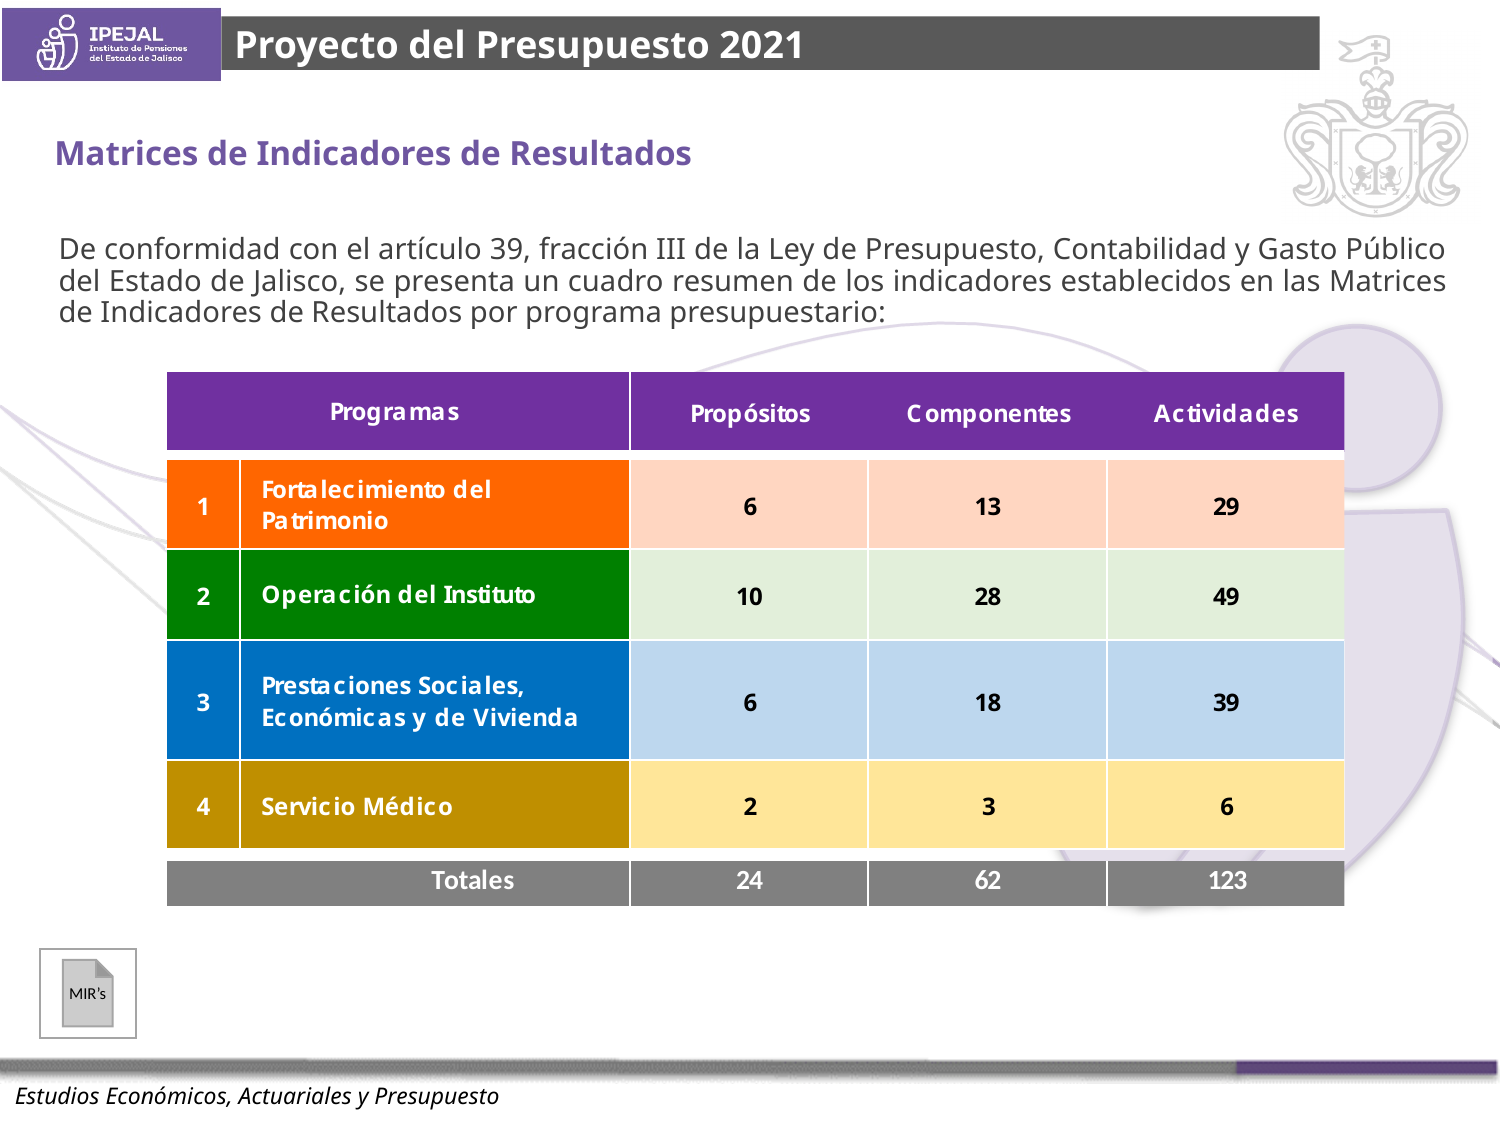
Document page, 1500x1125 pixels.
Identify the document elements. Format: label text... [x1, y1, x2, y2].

picture [2, 1, 221, 87]
picture [0, 1053, 1500, 1084]
list De conformidad con el artículo 39, fracción III de la Ley de Presupuesto, Contabilidad y Gasto Público del Estado de Jalisco, se presenta un cuadro resumen de los indicadores establecidos en las Matrices de Indicadores de Resultados por programa presupuestario: [43, 227, 1463, 1038]
picture [1493, 321, 1500, 812]
list Proyecto del Presupuesto 2021 [219, 18, 1316, 73]
list Matrices de Indicadores de Resultados [39, 129, 1457, 198]
text_box MIR’s [39, 948, 137, 1039]
picture [165, 370, 1347, 908]
